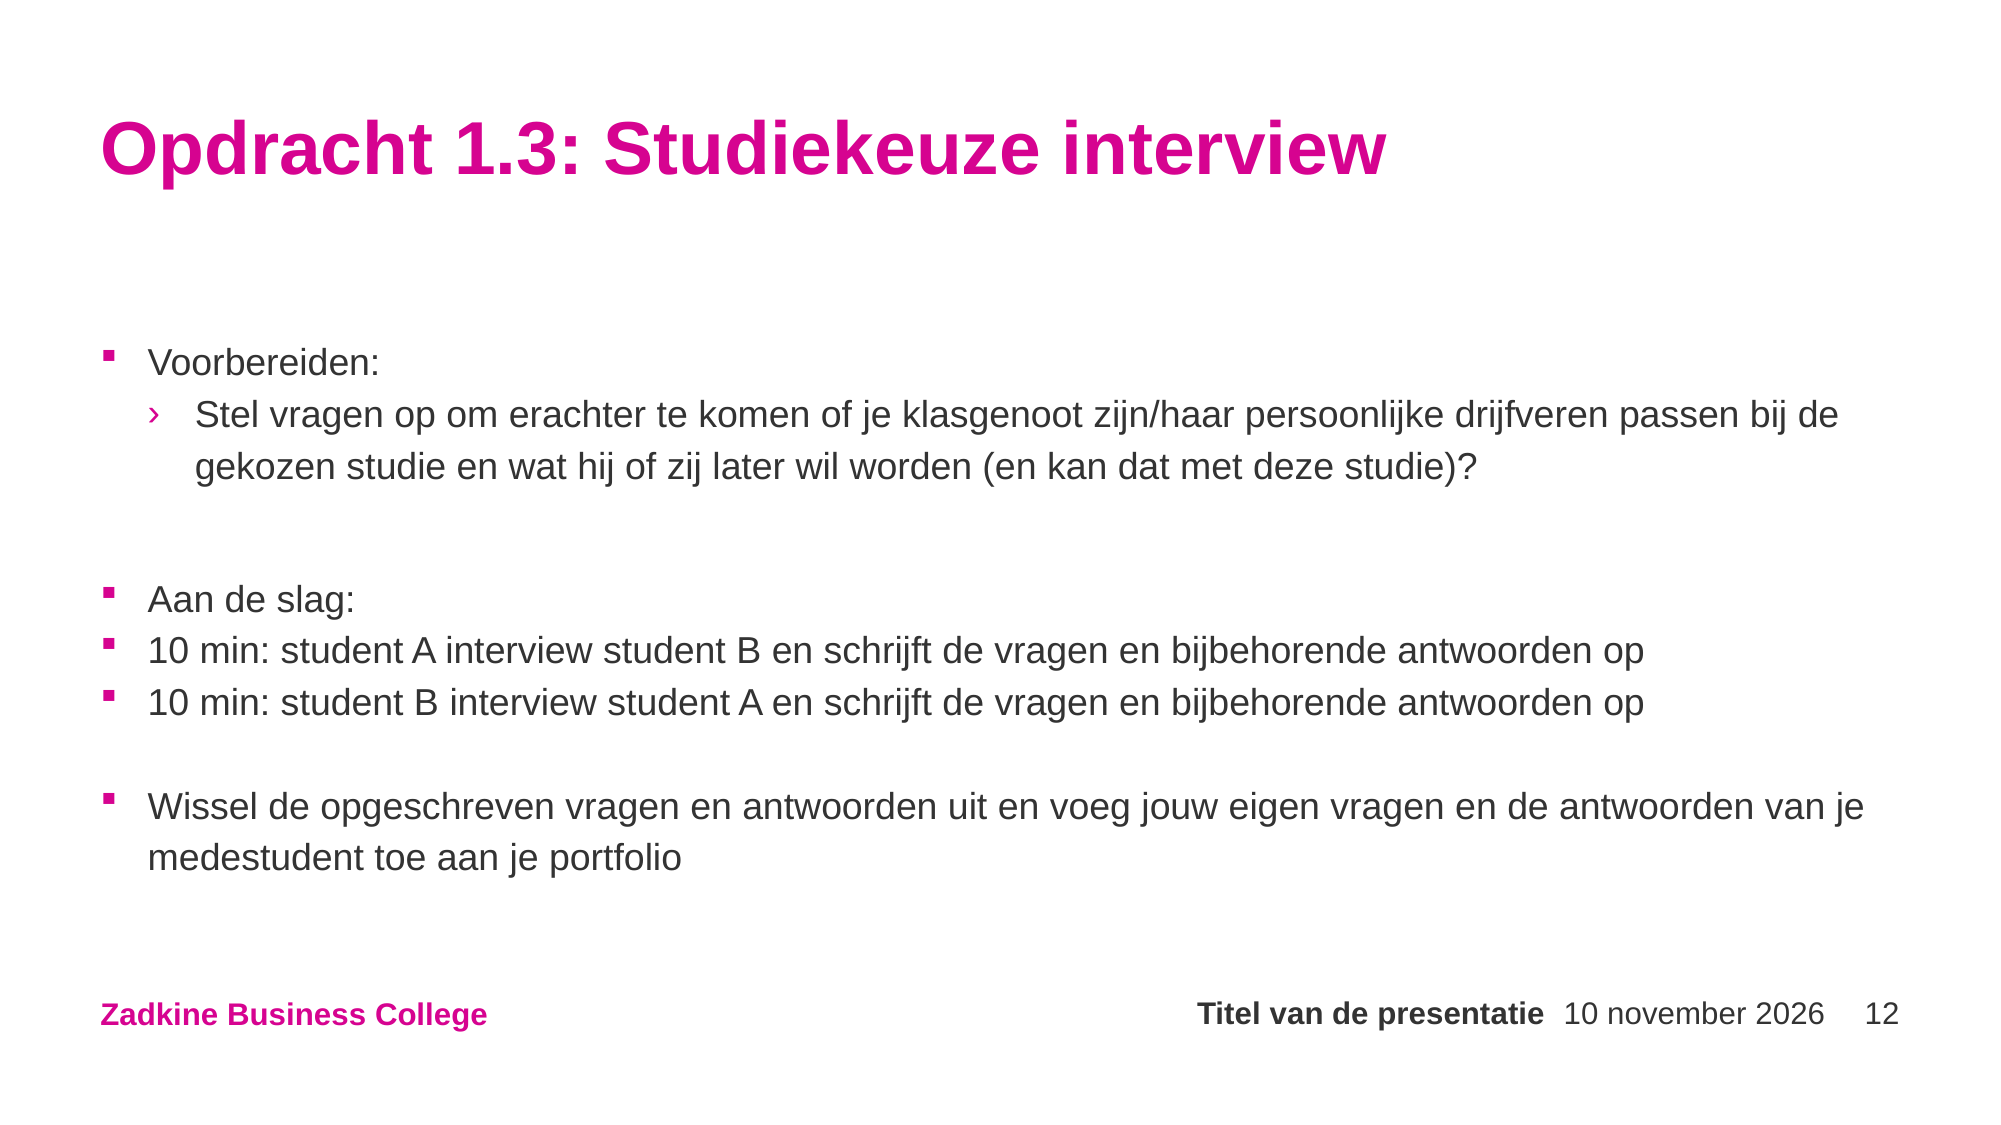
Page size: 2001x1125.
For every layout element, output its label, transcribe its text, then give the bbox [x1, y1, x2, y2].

list Voorbereiden: Stel vragen op om erachter te komen of je klasgenoot zijn/haar persoonlijke drijfveren passen bij de gekozen studie en wat hij of zij later wil worden (en kan dat met deze studie)? Aan de slag: 10 min: student A interview student B en schrijft de vragen en bijbehorende antwoorden op 10 min: student B interview student A en schrijft de vragen en bijbehorende antwoorden op Wissel de opgeschreven vragen en antwoorden uit en voeg jouw eigen vragen en de antwoorden van je medestudent toe aan je portfolio [100, 331, 1900, 917]
footer Titel van de presentatie [870, 993, 1546, 1033]
slide_number 12 [1825, 993, 1900, 1033]
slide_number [1546, 993, 1825, 1033]
title Opdracht 1.3: Studiekeuze interview [100, 100, 1900, 190]
